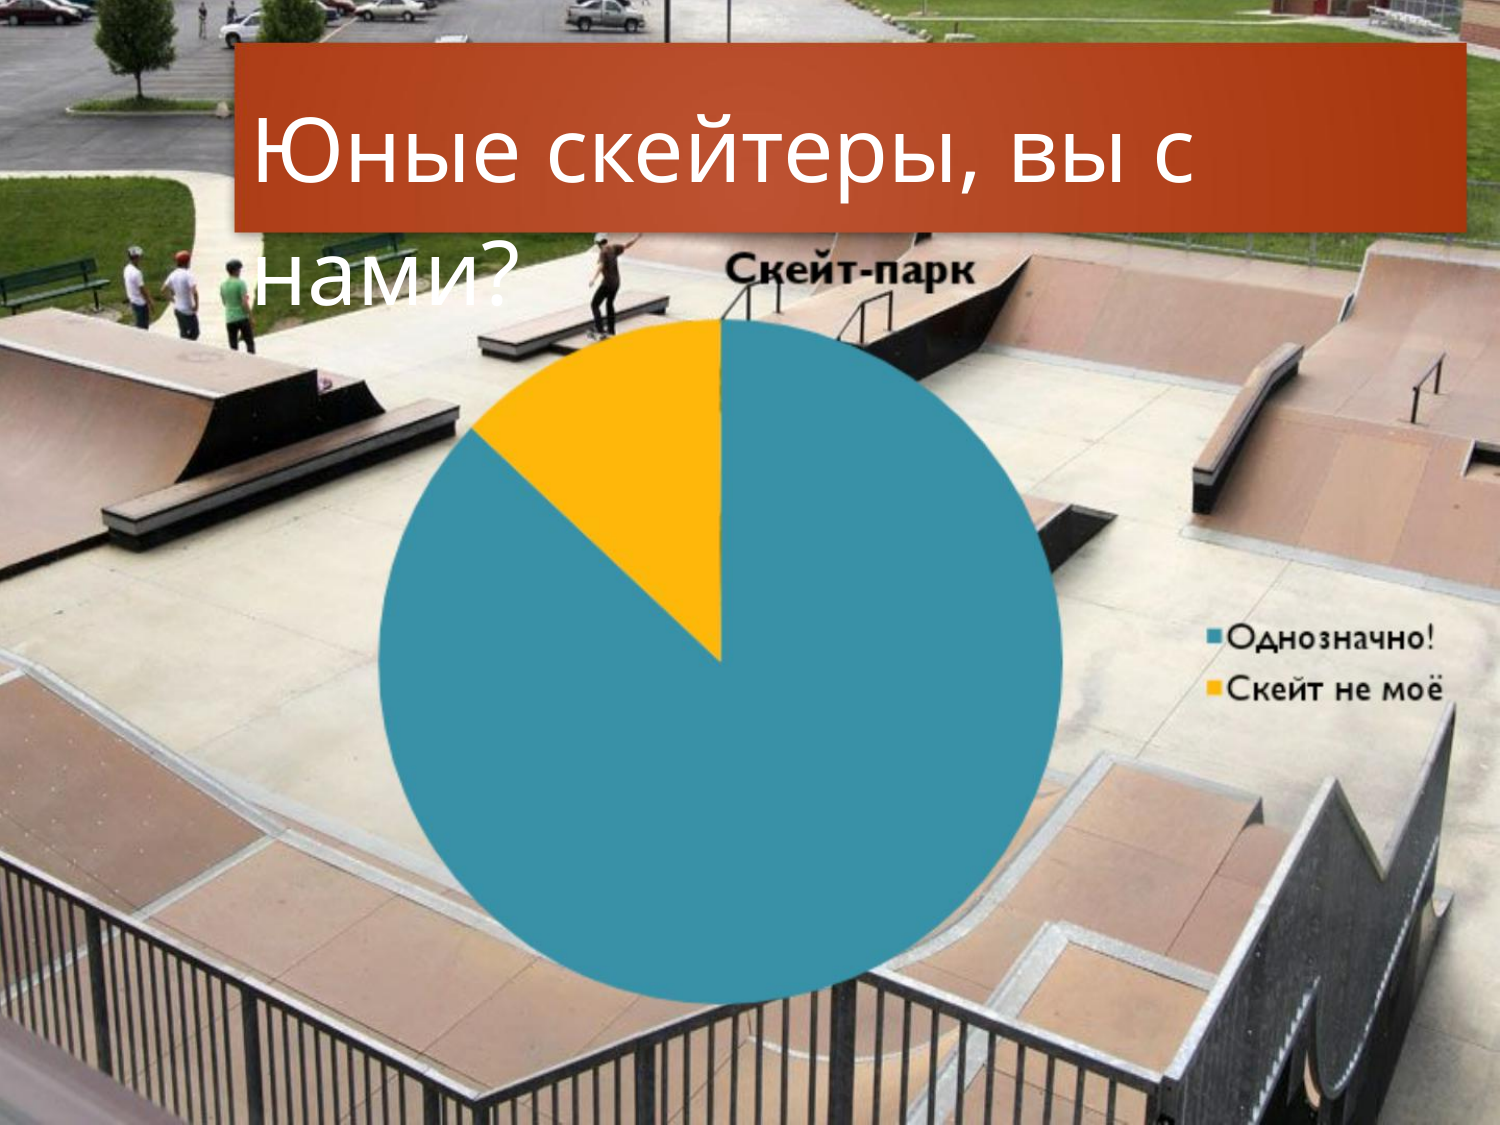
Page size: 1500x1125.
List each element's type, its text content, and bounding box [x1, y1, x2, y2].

text_box [0, 0, 1500, 1125]
text_box Юные скейтеры, вы с нами? [250, 77, 1345, 324]
